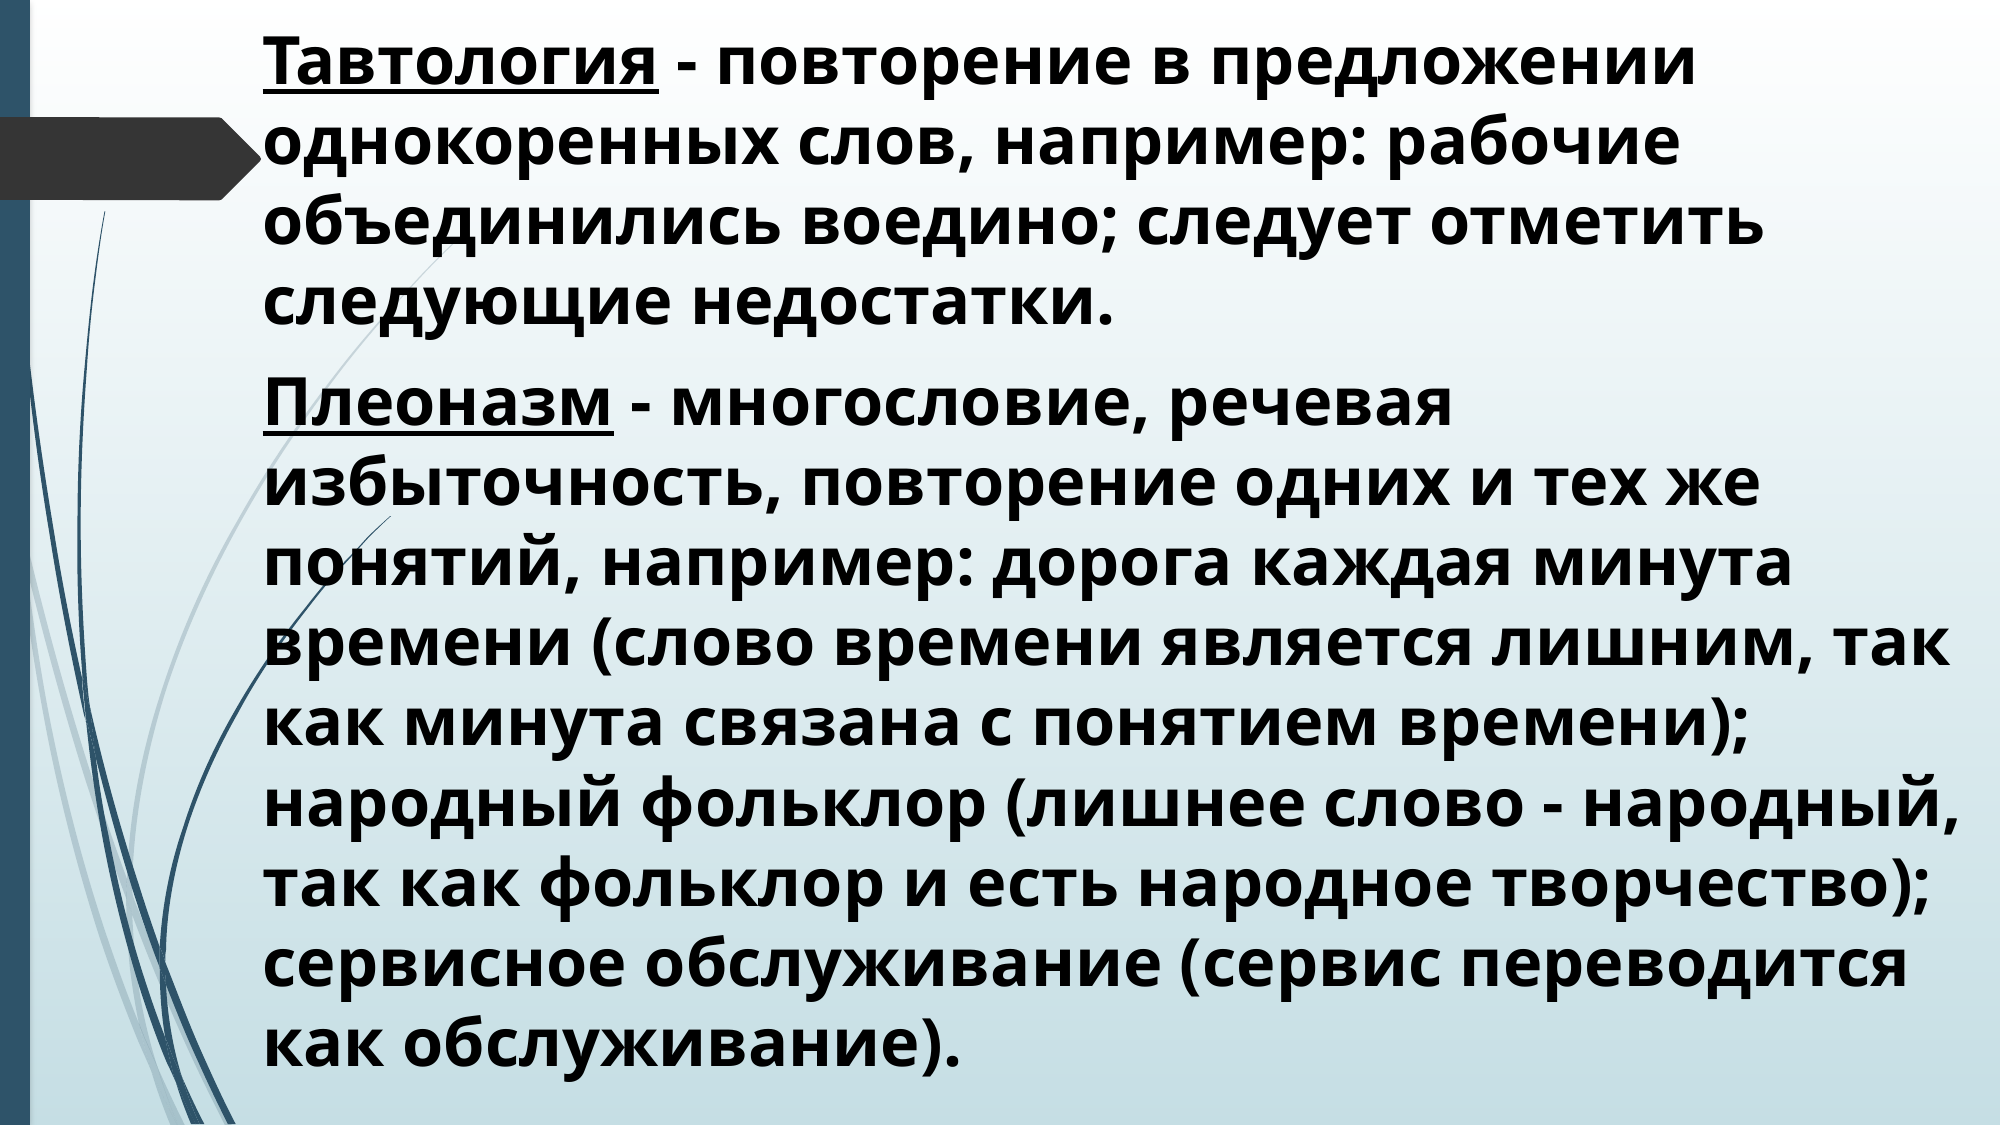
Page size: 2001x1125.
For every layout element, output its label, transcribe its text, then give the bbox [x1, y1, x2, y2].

list Тавтология - повторение в предложении однокоренных слов, например: рабочие объединились воедино; следует отметить следующие недостатки. Плеоназм - многословие, речевая избыточность, повторение одних и тех же понятий, например: дорога каждая минута времени (слово времени является лишним, так как минута связана с понятием времени); народный фольклор (лишнее слово - народный, так как фольклор и есть народное творчество); сервисное обслуживание (сервис переводится как обслуживание). [247, 10, 1990, 1113]
